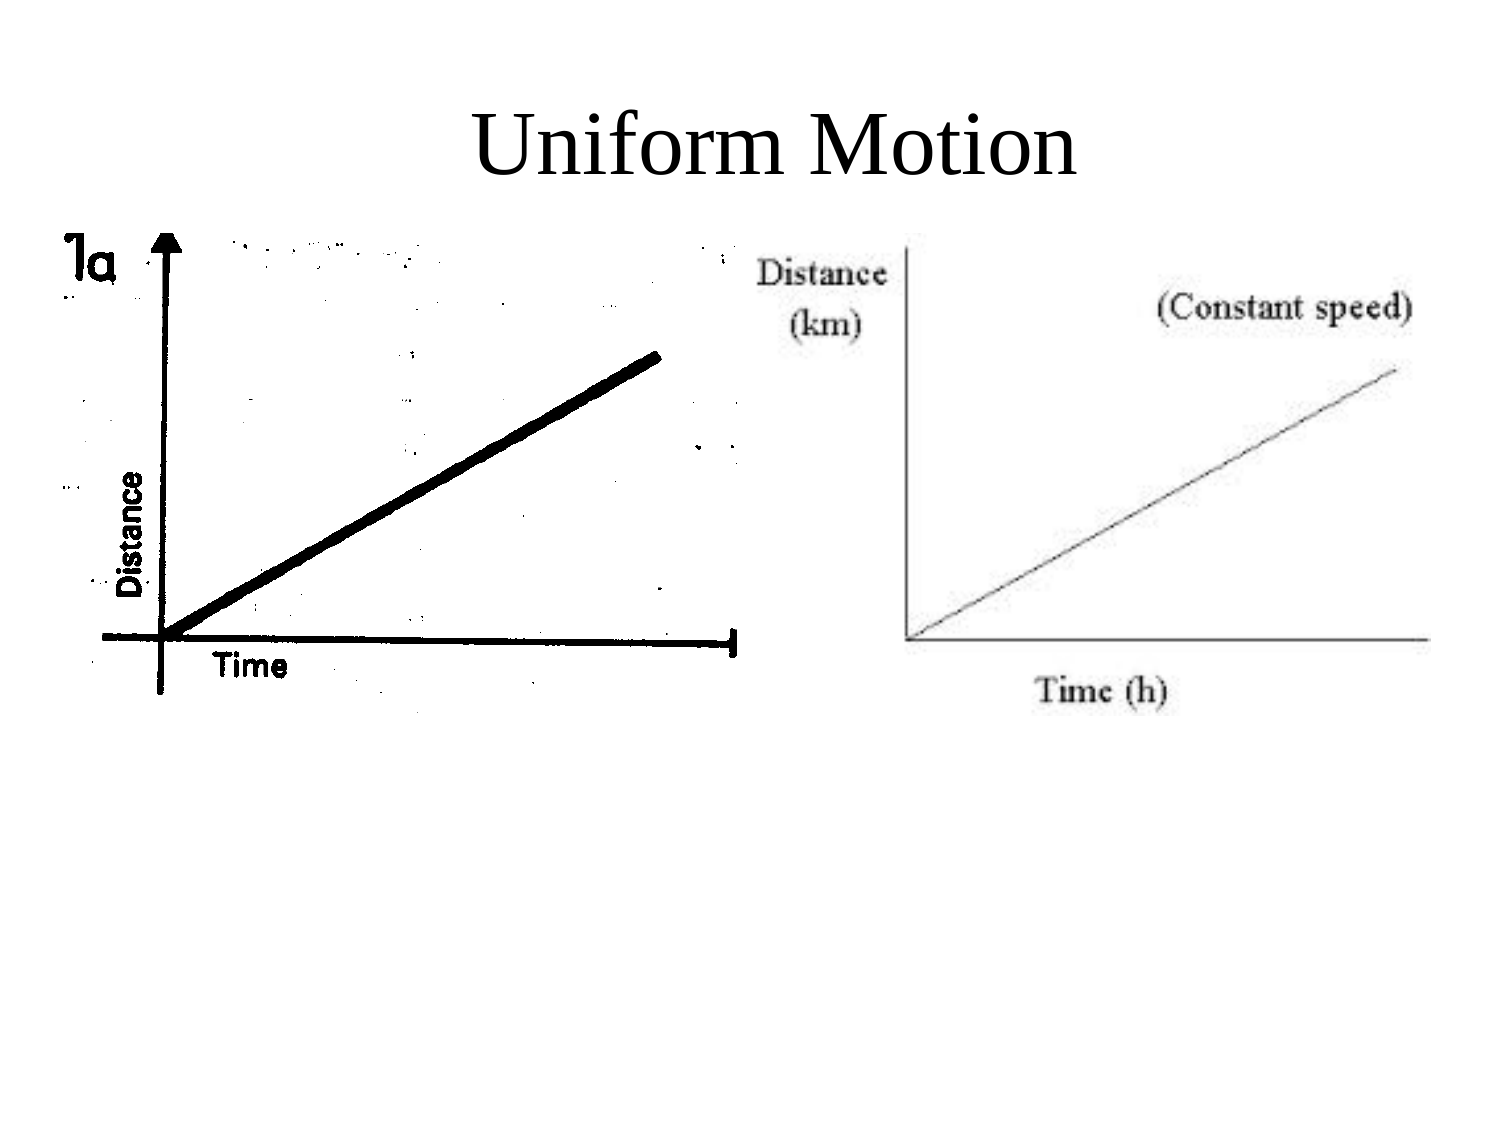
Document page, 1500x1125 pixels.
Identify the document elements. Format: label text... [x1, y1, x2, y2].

picture [62, 233, 1431, 717]
title Uniform Motion [162, 99, 1388, 176]
